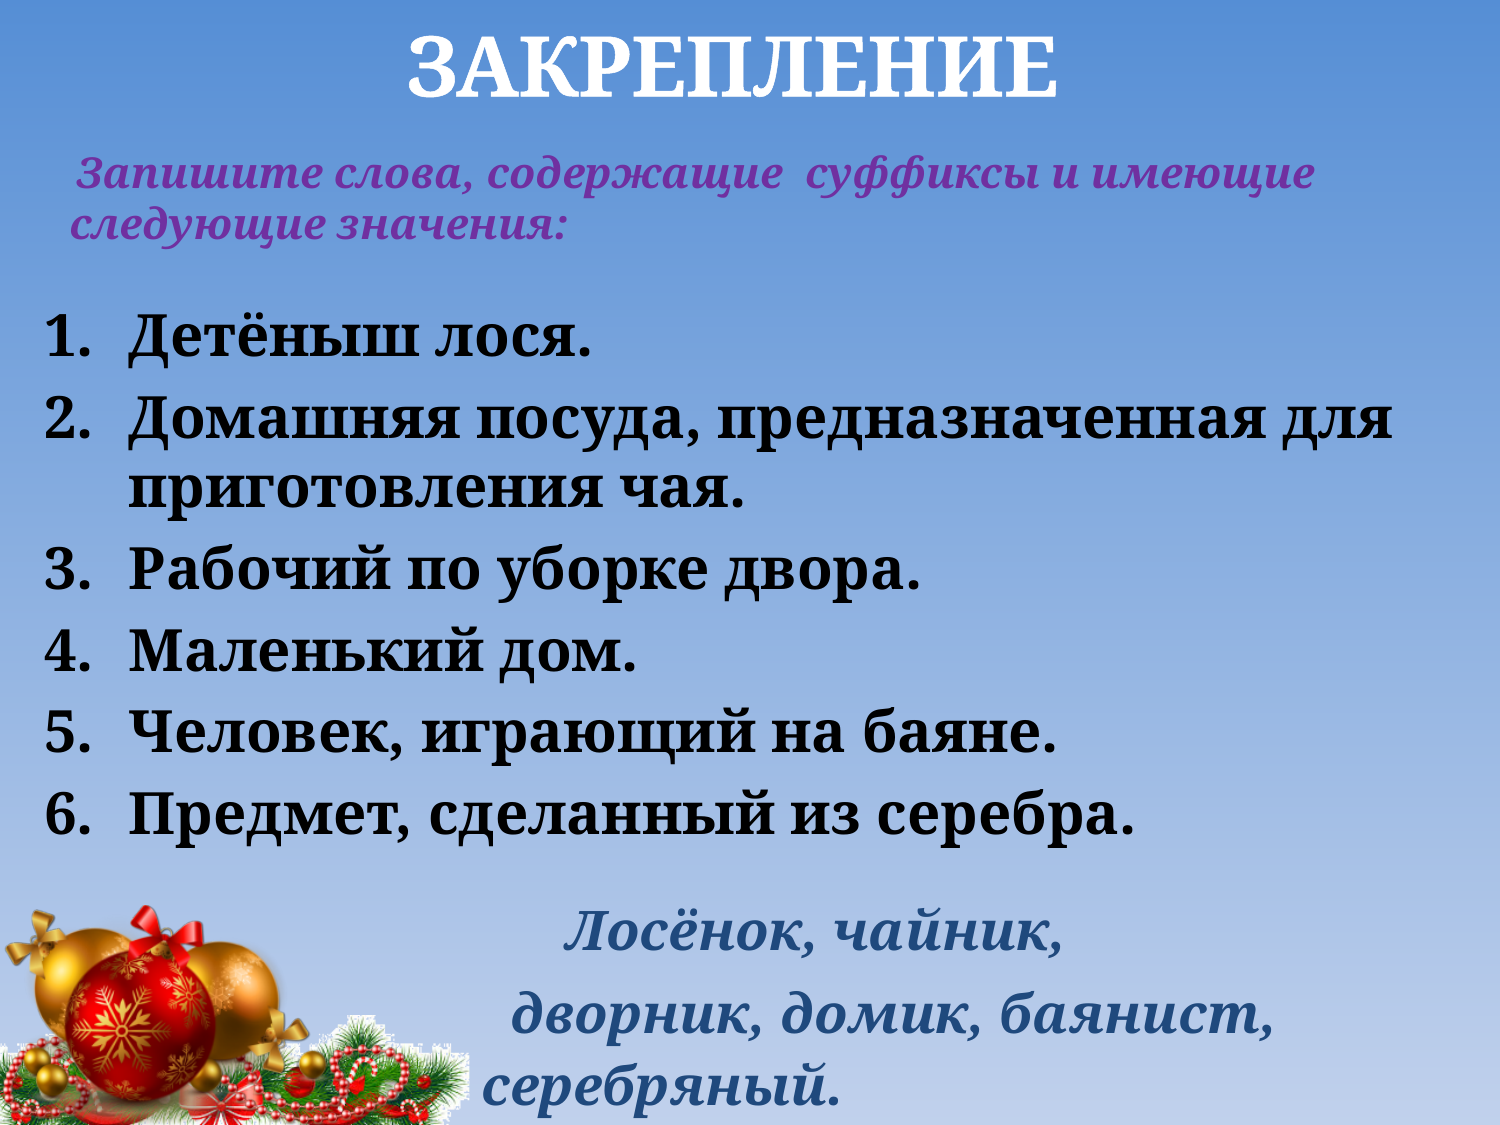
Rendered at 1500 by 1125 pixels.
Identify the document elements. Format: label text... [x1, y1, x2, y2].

title Закрепление [64, 5, 1415, 145]
text_box Запишите слова, содержащие суффиксы и имеющие следующие значения: [54, 137, 1405, 256]
picture [0, 905, 466, 1125]
text_box Детёныш лося. Домашняя посуда, предназначенная для приготовления чая. Рабочий по уборке двора. Маленький дом. Человек, играющий на баяне. Предмет, сделанный из серебра. [29, 290, 1500, 905]
text_box Лосёнок, чайник, дворник, домик, баянист, серебряный. [466, 881, 1483, 1125]
